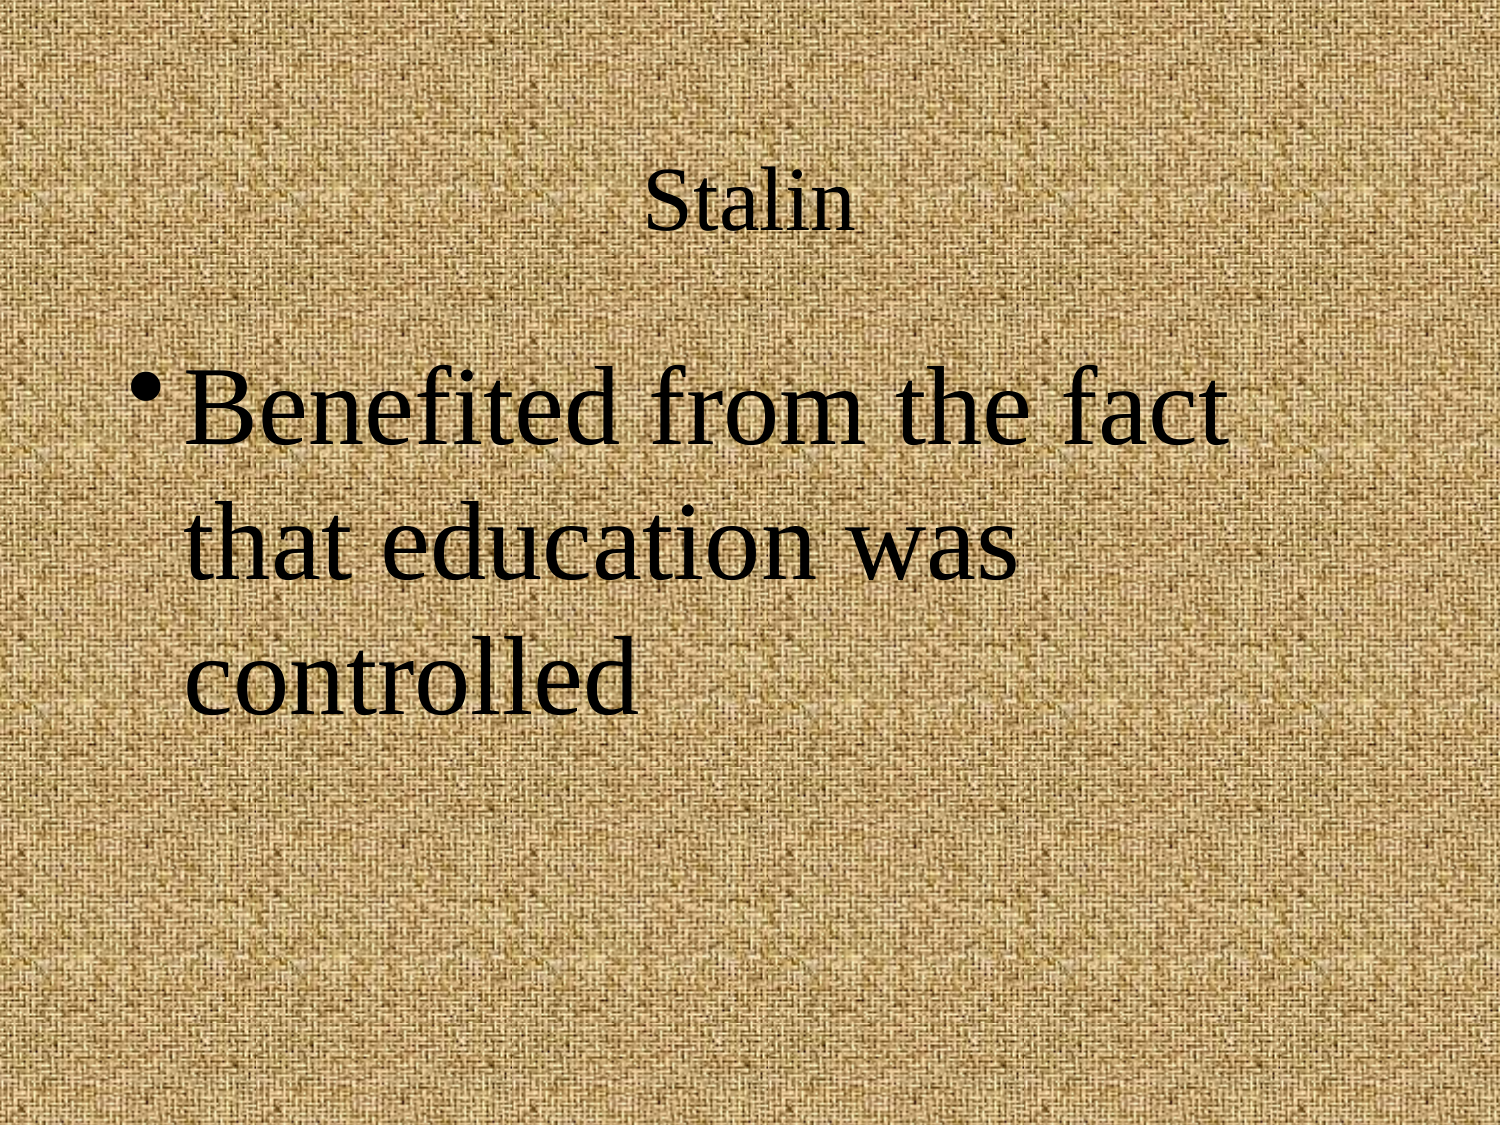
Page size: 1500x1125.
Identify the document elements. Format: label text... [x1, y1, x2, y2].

picture [0, 0, 1500, 1125]
list Benefited from the fact that education was controlled [112, 324, 1388, 1001]
title Stalin [112, 99, 1388, 288]
